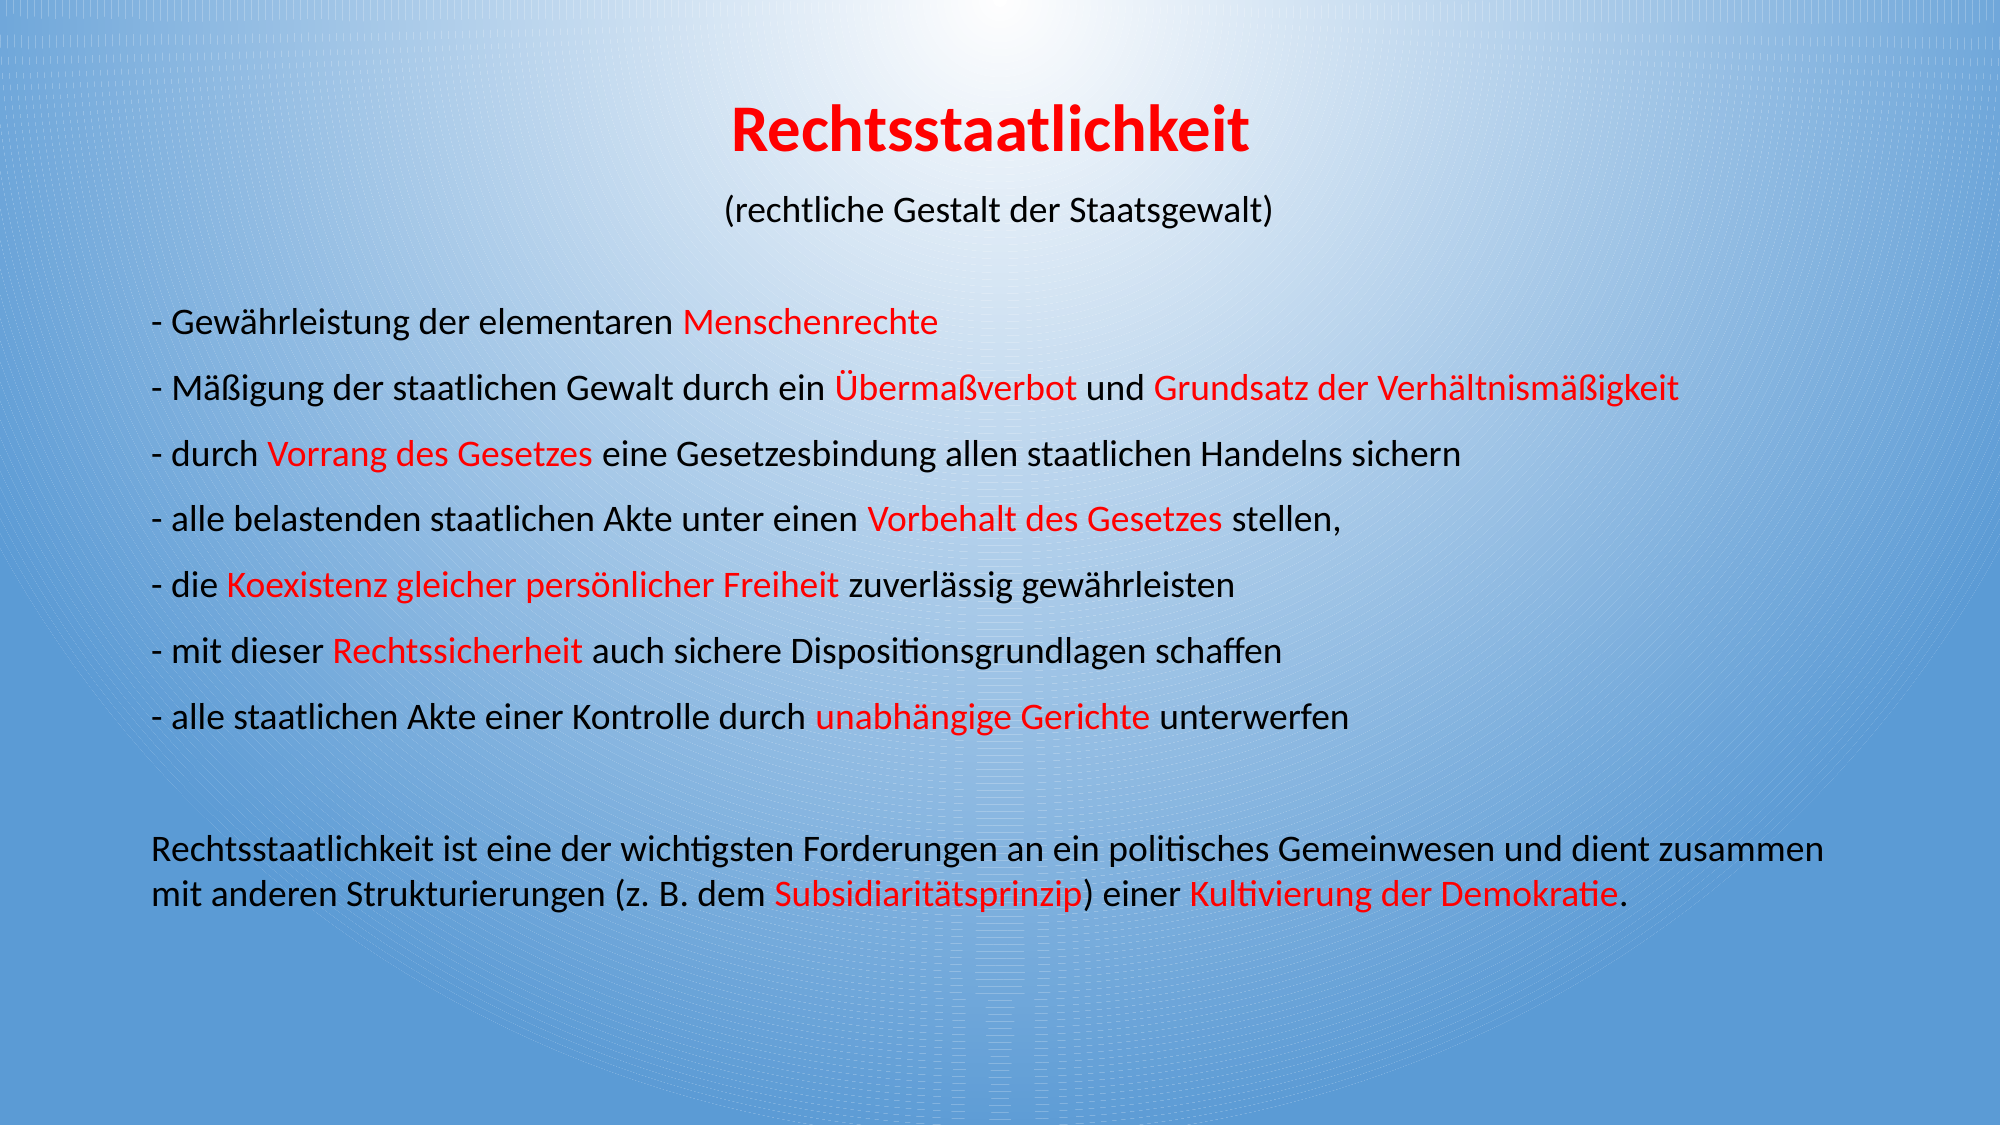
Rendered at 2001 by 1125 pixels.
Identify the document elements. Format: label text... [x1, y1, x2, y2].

text_box Rechtsstaatlichkeit (rechtliche Gestalt der Staatsgewalt) - Gewährleistung der elementaren Menschenrechte - Mäßigung der staatlichen Gewalt durch ein Übermaßverbot und Grundsatz der Verhältnismäßigkeit - durch Vorrang des Gesetzes eine Gesetzesbindung allen staatlichen Handelns sichern - alle belastenden staatlichen Akte unter einen Vorbehalt des Gesetzes stellen, - die Koexistenz gleicher persönlicher Freiheit zuverlässig gewährleisten - mit dieser Rechtssicherheit auch sichere Dispositionsgrundlagen schaffen - alle staatlichen Akte einer Kontrolle durch unabhängige Gerichte unterwerfen Rechtsstaatlichkeit ist eine der wichtigsten Forderungen an ein politisches Gemeinwesen und dient zusammen mit anderen Strukturierungen (z. B. dem Subsidiaritätsprinzip) einer Kultivierung der Demokratie. [136, 76, 1862, 1006]
